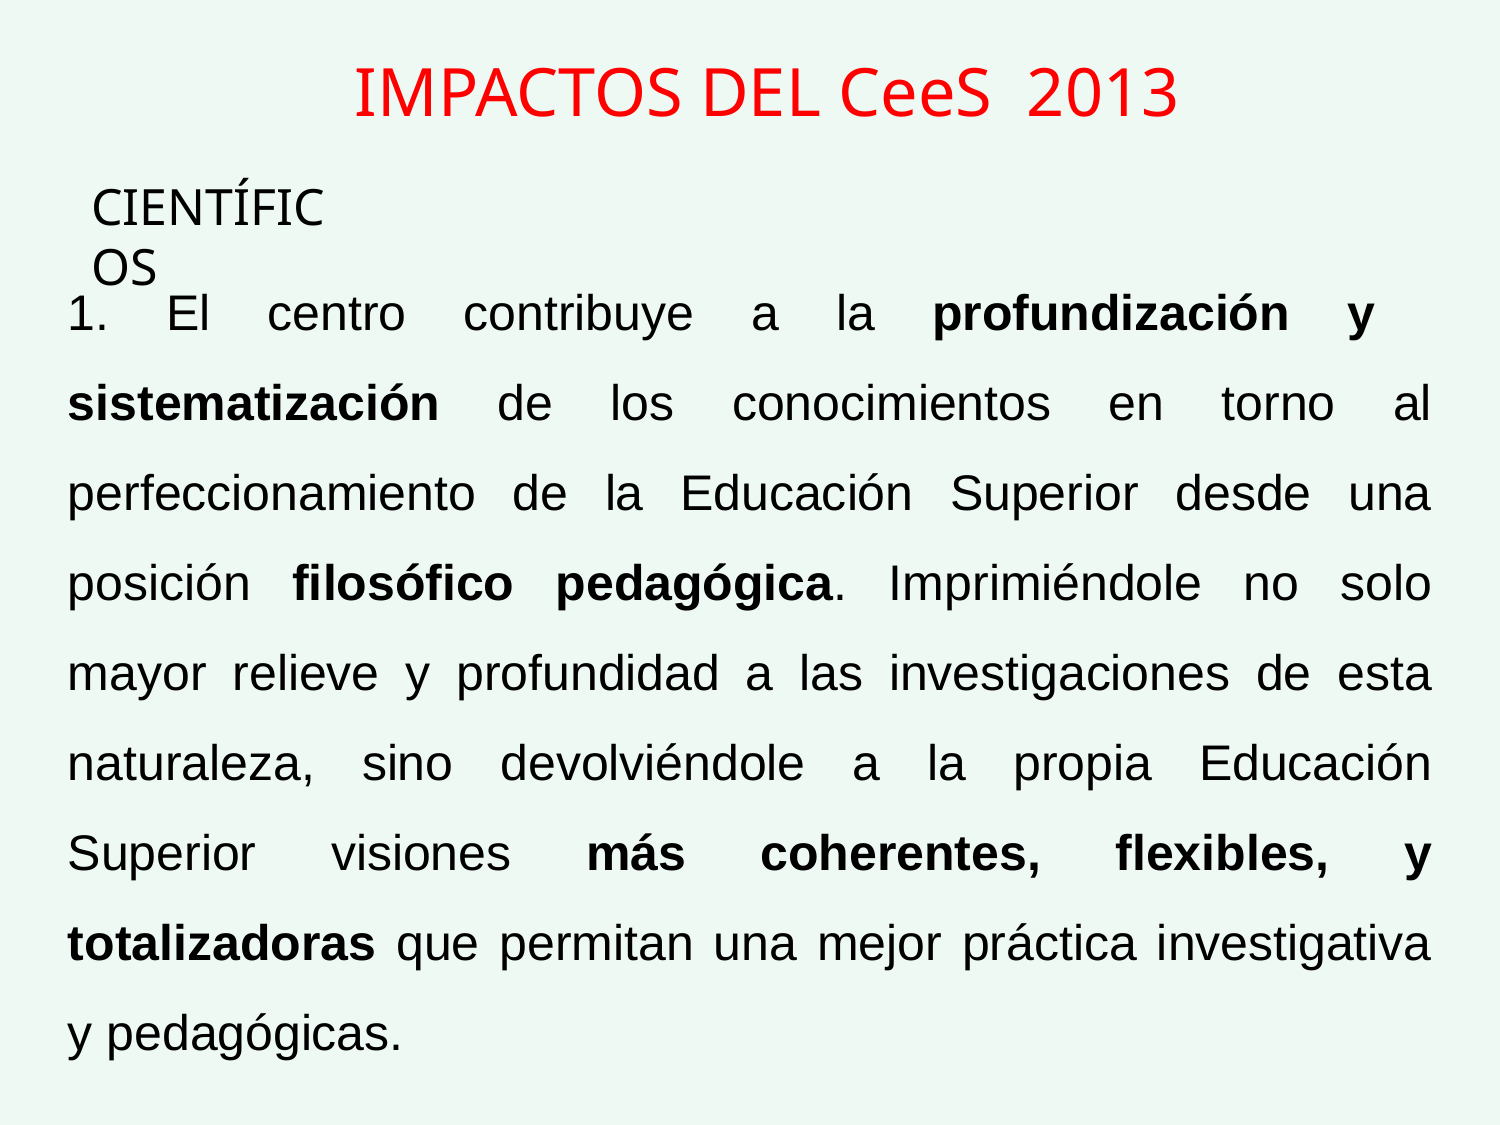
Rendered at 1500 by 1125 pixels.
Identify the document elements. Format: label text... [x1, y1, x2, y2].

text_box 1. El centro contribuye a la profundización y sistematización de los conocimientos en torno al perfeccionamiento de la Educación Superior desde una posición filosófico pedagógica. Imprimiéndole no solo mayor relieve y profundidad a las investigaciones de esta naturaleza, sino devolviéndole a la propia Educación Superior visiones más coherentes, flexibles, y totalizadoras que permitan una mejor práctica investigativa y pedagógicas. [53, 243, 1447, 1069]
text_box IMPACTOS DEL CeeS 2013 [206, 42, 1330, 138]
text_box CIENTÍFICOS [76, 167, 361, 303]
